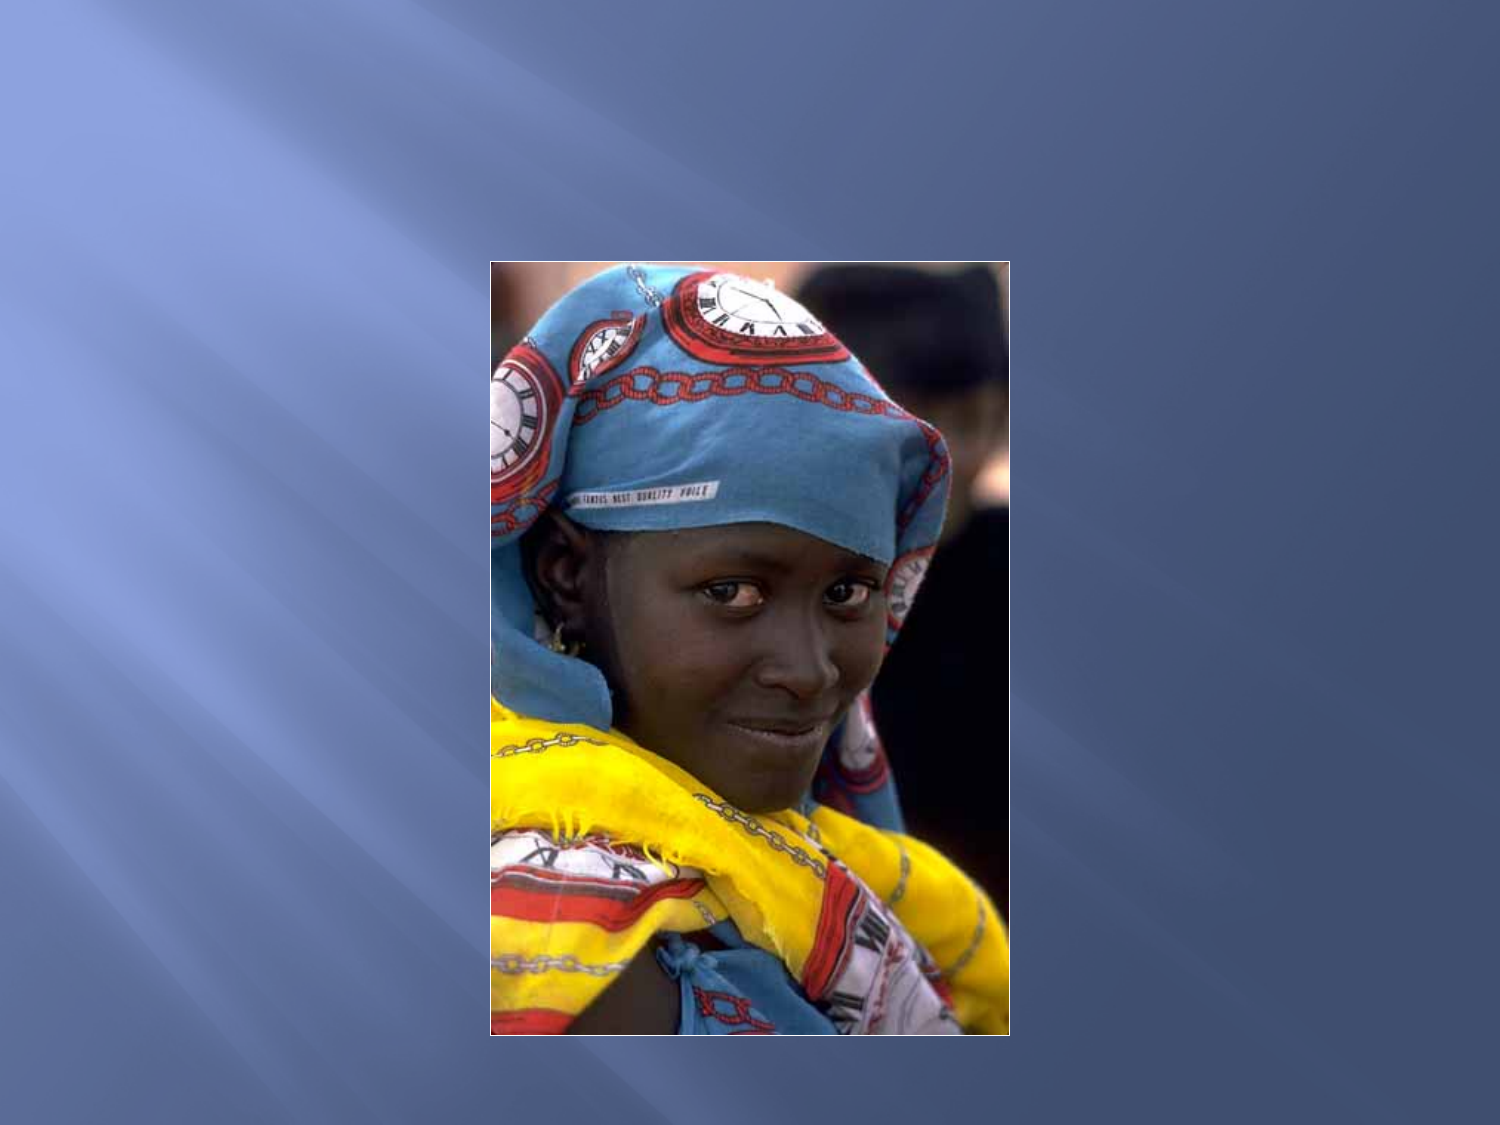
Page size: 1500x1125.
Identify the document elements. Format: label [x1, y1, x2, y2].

list [490, 262, 1010, 1036]
